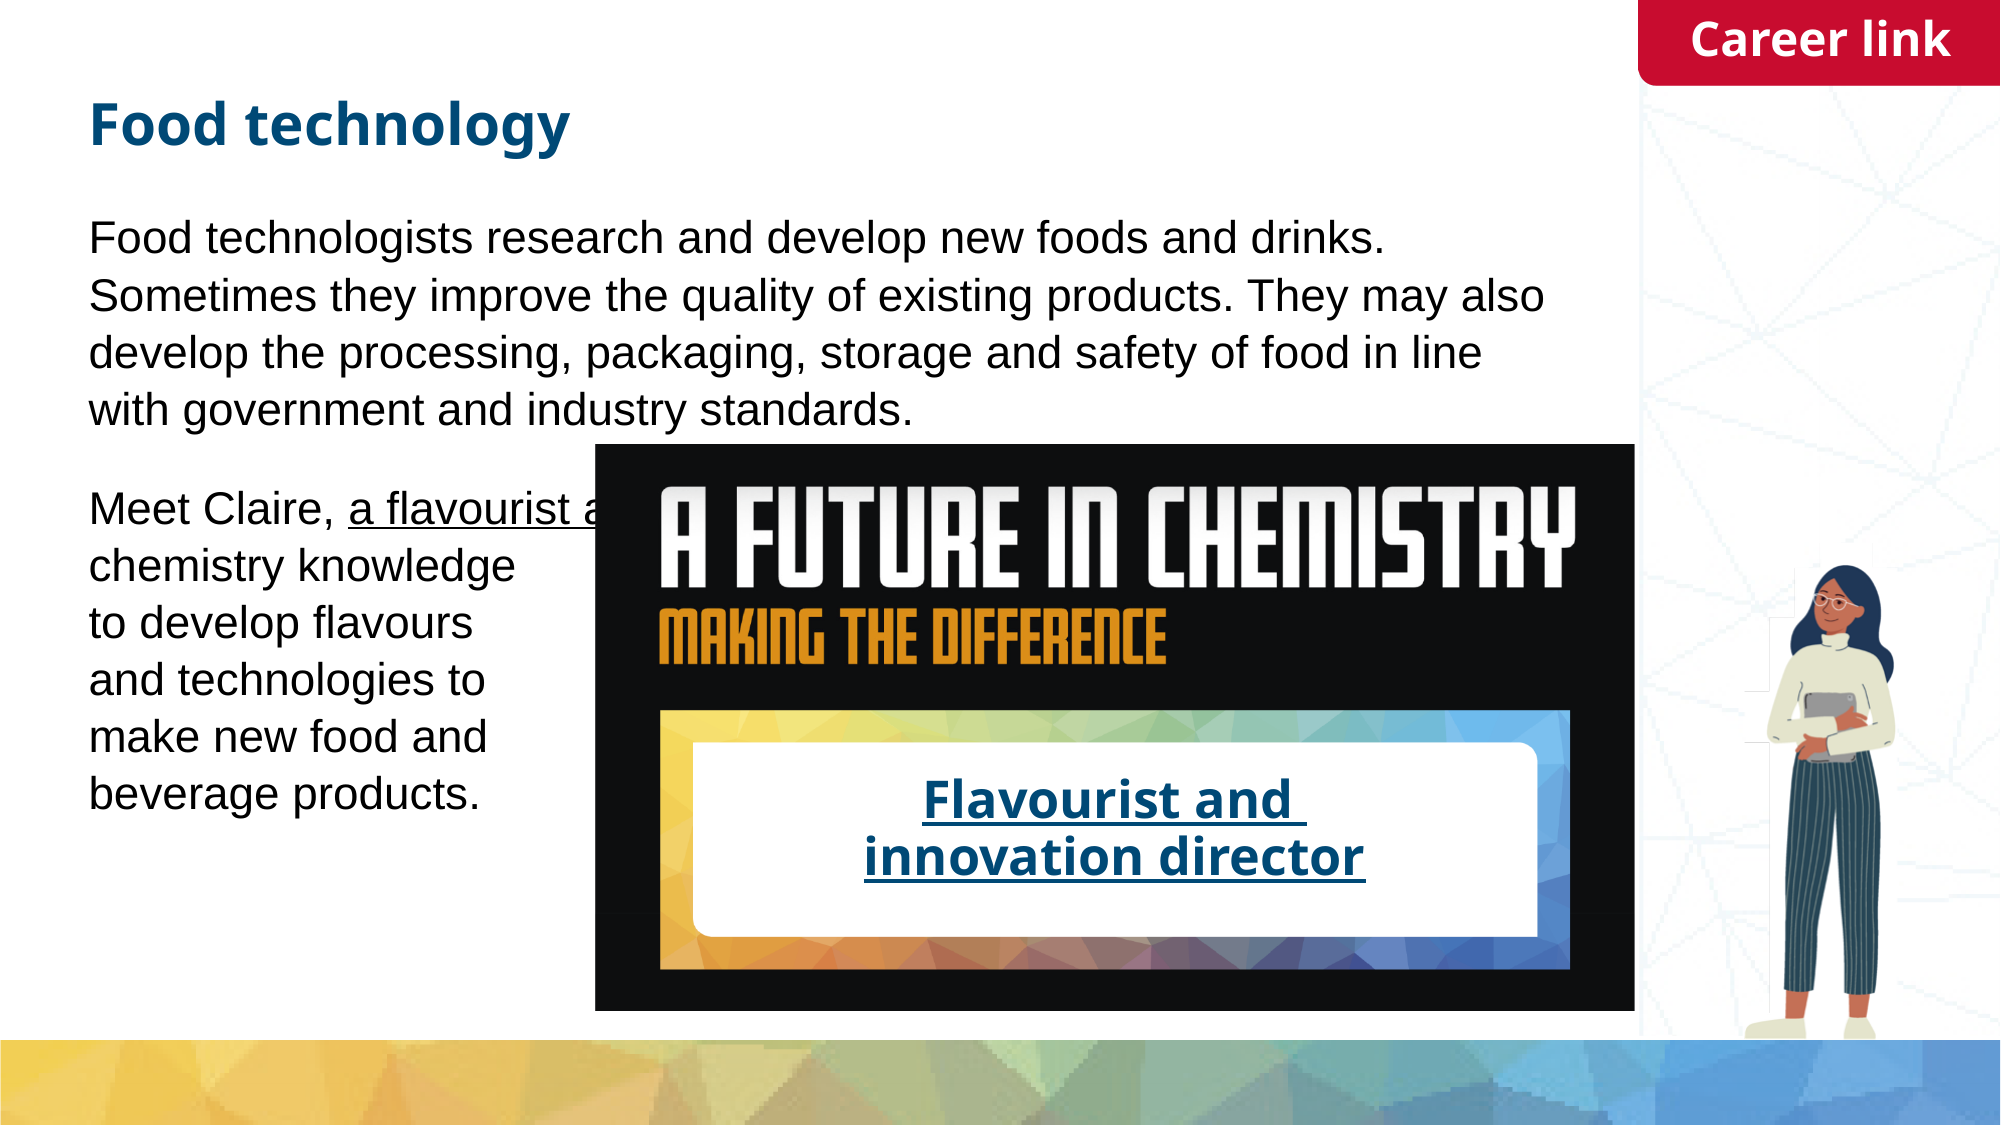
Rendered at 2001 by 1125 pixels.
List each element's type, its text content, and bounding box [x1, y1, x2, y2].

picture [0, 0, 2001, 1125]
picture [594, 444, 1635, 1011]
list Food technologists research and develop new foods and drinks. Sometimes they improve the quality of existing products. They may also develop the processing, packaging, storage and safety of food in line with government and industry standards. Meet Claire, a flavourist and innovation director, who uses her chemistry knowledge to develop flavours and technologies to make new food and beverage products. [88, 206, 1565, 1011]
title Food technology [88, 88, 1565, 161]
